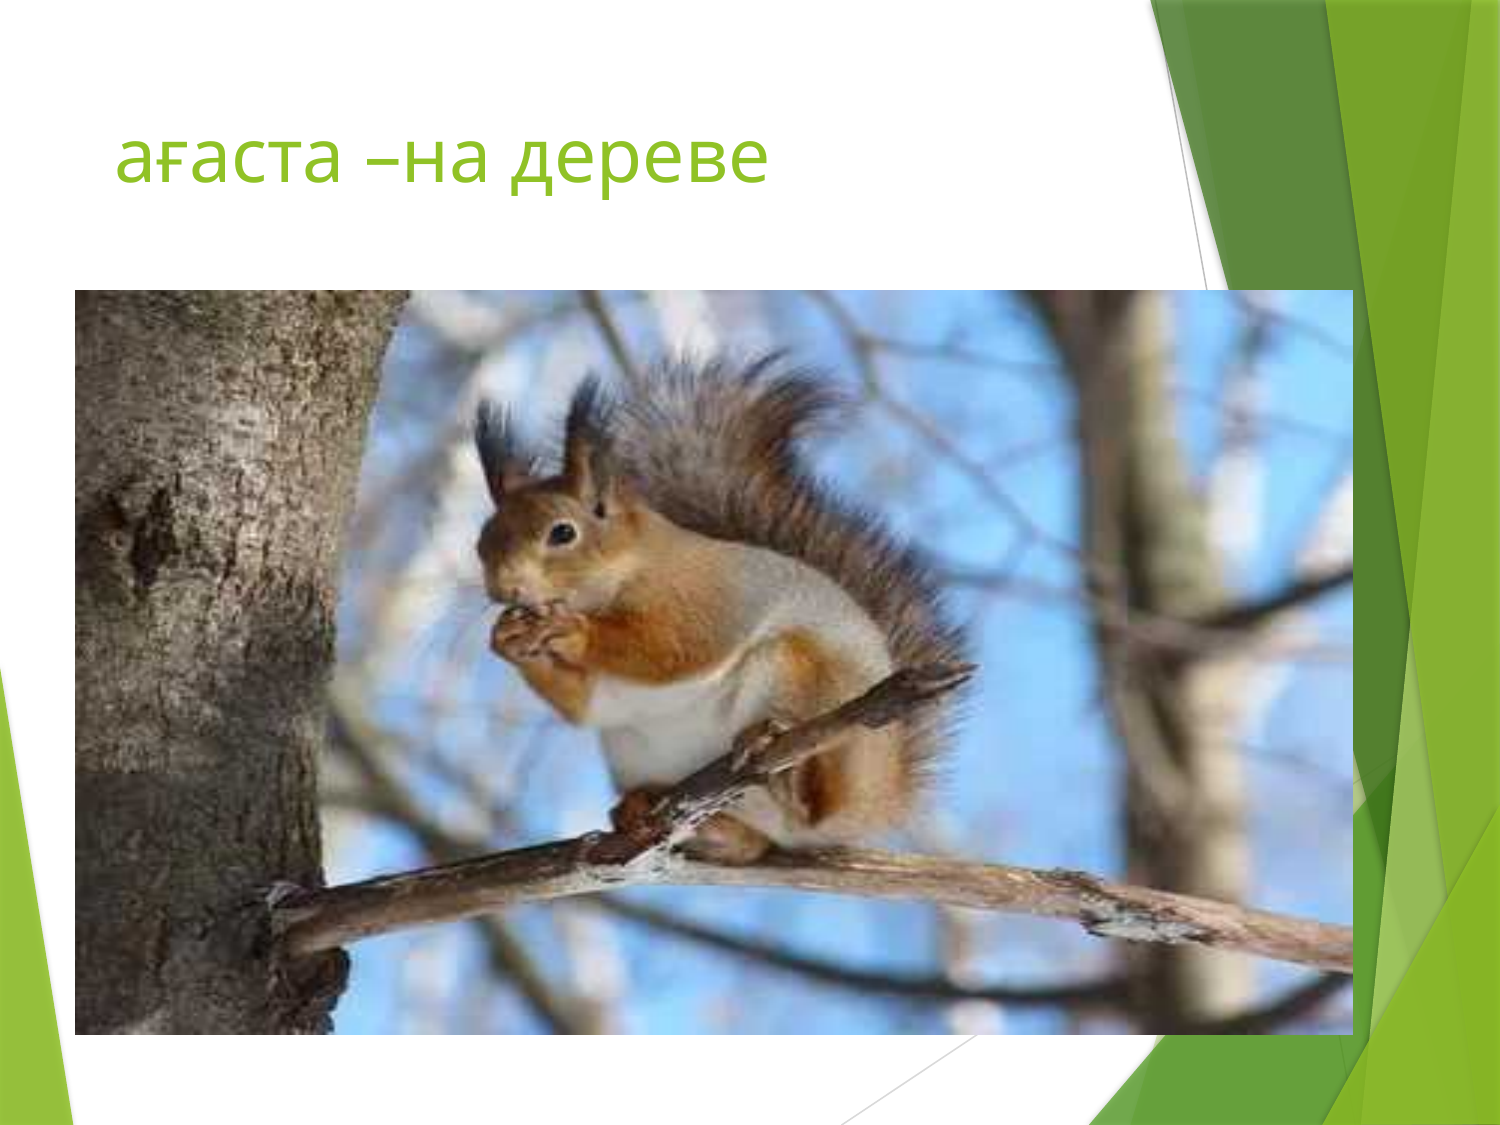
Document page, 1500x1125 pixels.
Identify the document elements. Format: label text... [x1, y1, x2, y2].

title ағаста –на дереве [99, 99, 1142, 289]
picture [74, 290, 1353, 1036]
